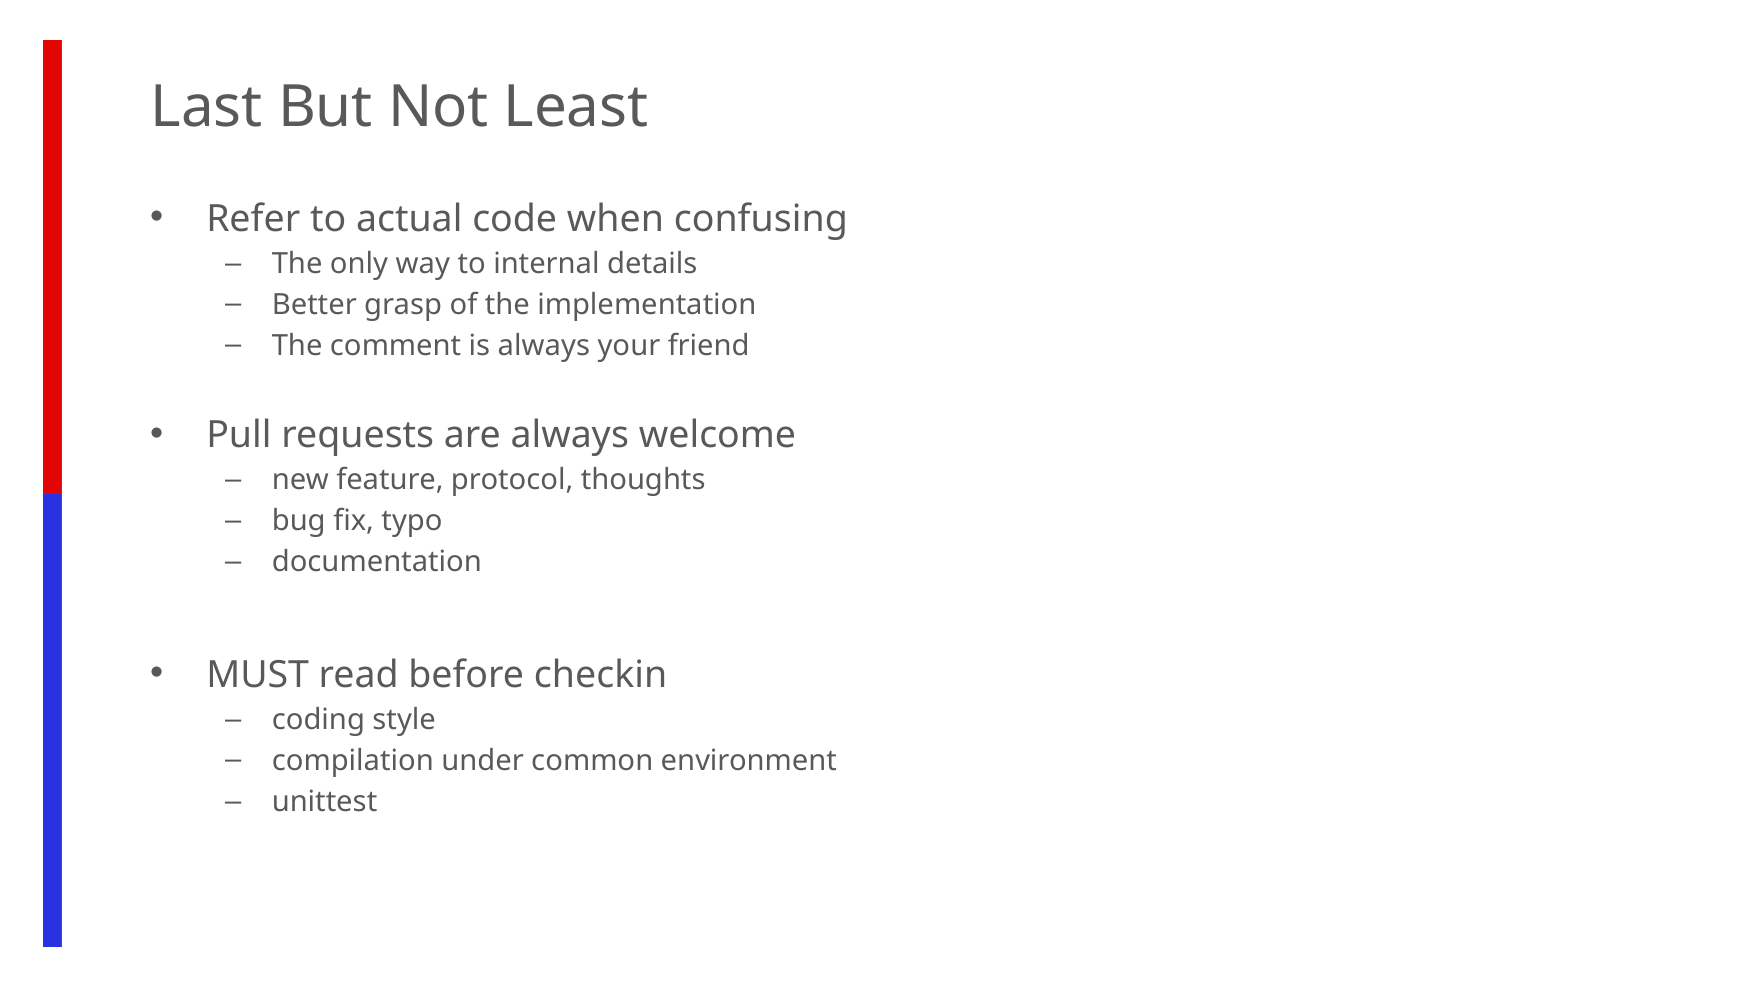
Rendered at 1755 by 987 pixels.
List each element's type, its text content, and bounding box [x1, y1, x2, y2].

text_box Last But Not Least [135, 60, 1657, 146]
list Refer to actual code when confusing The only way to internal details Better grasp of the implementation The comment is always your friend Pull requests are always welcome new feature, protocol, thoughts bug fix, typo documentation MUST read before checkin coding style compilation under common environment unittest [134, 185, 1669, 910]
picture [43, 40, 62, 947]
